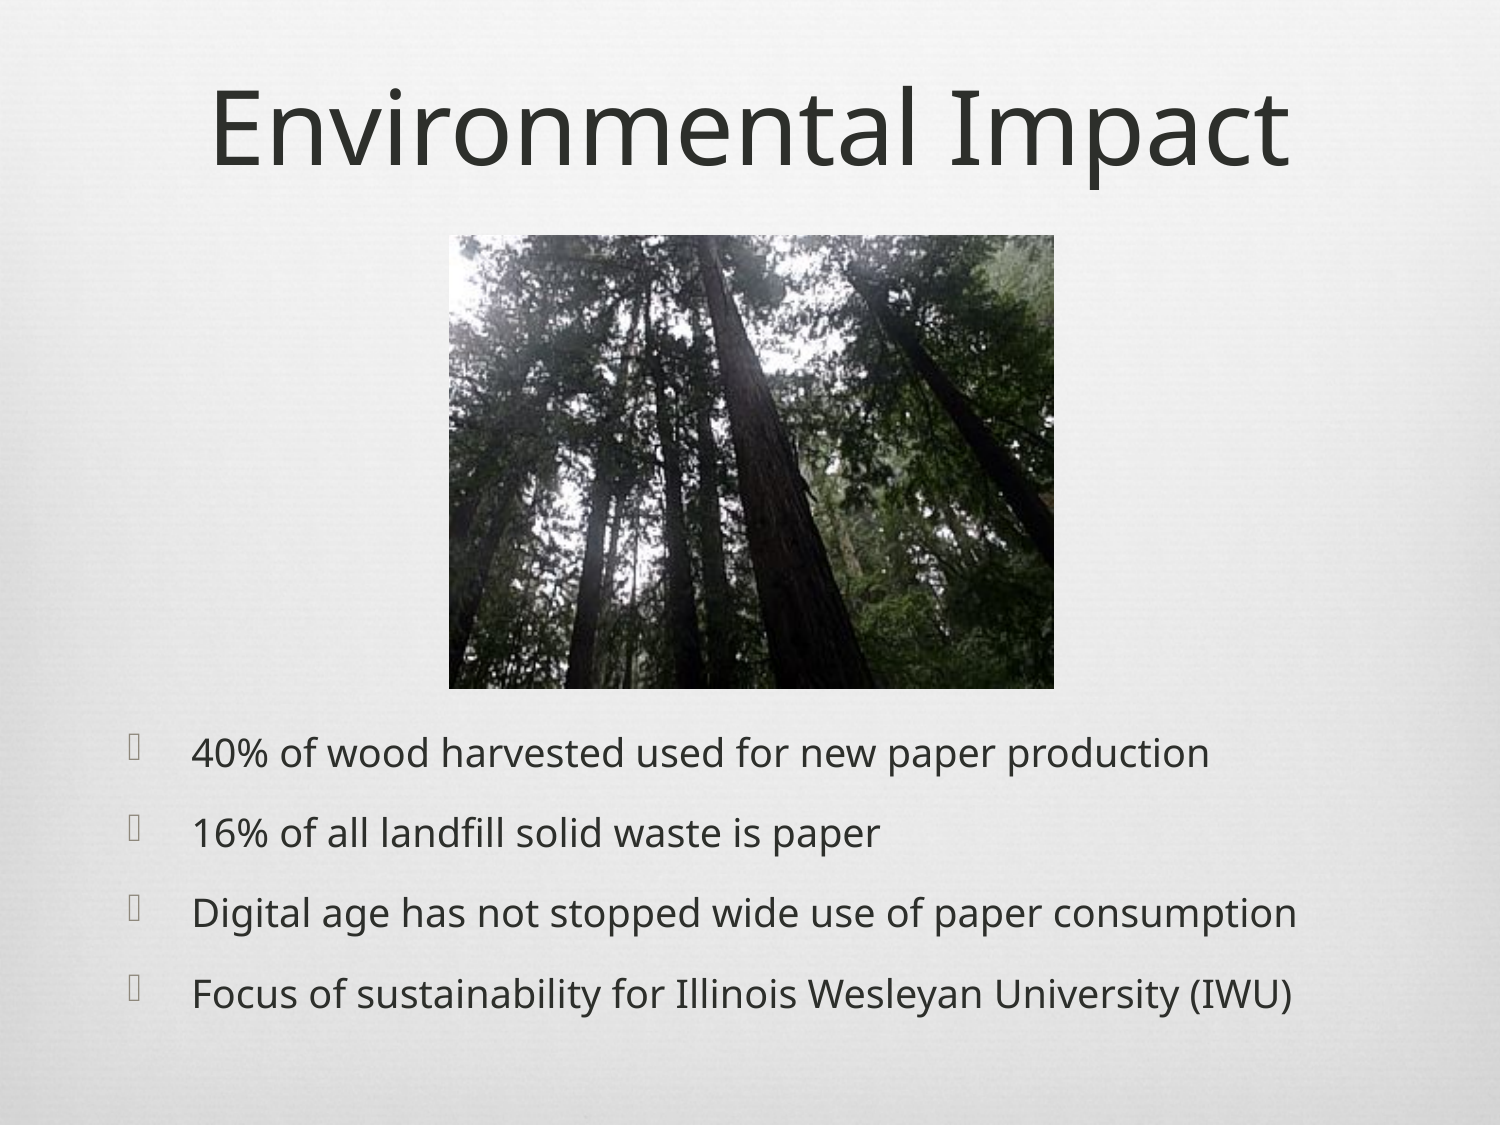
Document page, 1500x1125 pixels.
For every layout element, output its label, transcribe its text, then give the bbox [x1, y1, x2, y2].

title Environmental Impact [112, 11, 1388, 236]
picture [448, 235, 1054, 690]
list 40% of wood harvested used for new paper production 16% of all landfill solid waste is paper Digital age has not stopped wide use of paper consumption Focus of sustainability for Illinois Wesleyan University (IWU) [112, 720, 1388, 1081]
